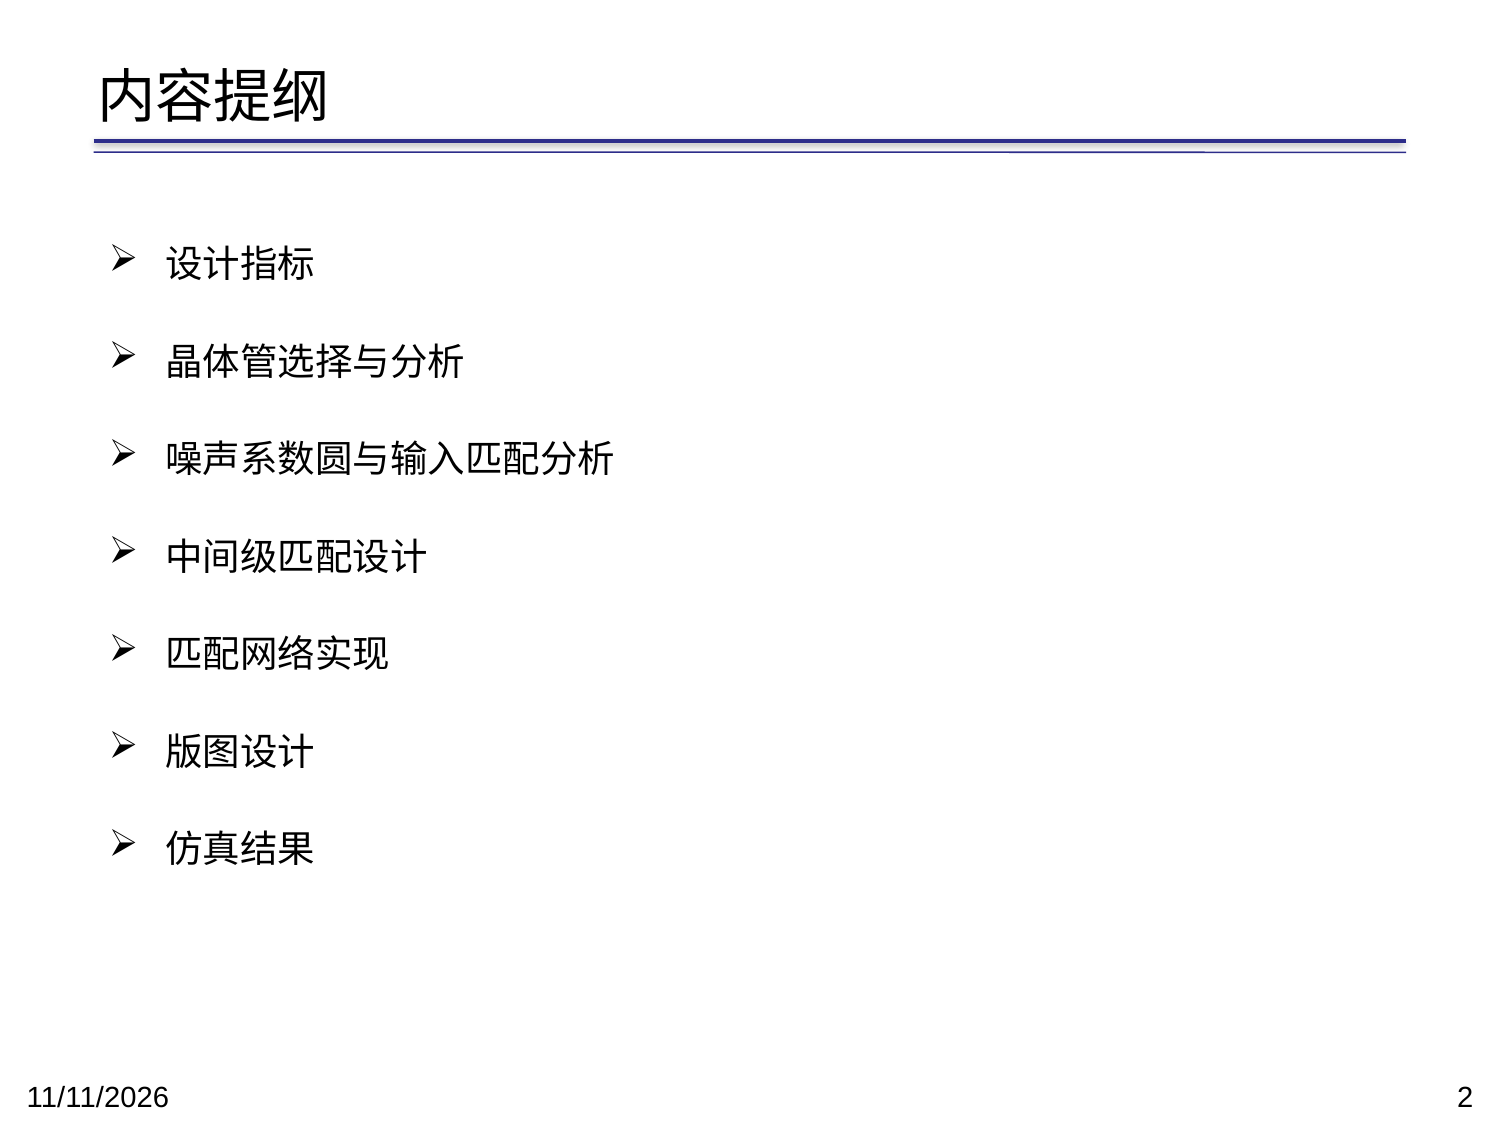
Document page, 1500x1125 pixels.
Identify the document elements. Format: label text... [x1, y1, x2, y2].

list 设计指标 晶体管选择与分析 噪声系数圆与输入匹配分析 中间级匹配设计 匹配网络实现 版图设计 仿真结果 [93, 187, 887, 985]
slide_number 2 [1138, 1070, 1489, 1125]
title 内容提纲 [81, 34, 505, 153]
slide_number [11, 1070, 362, 1125]
